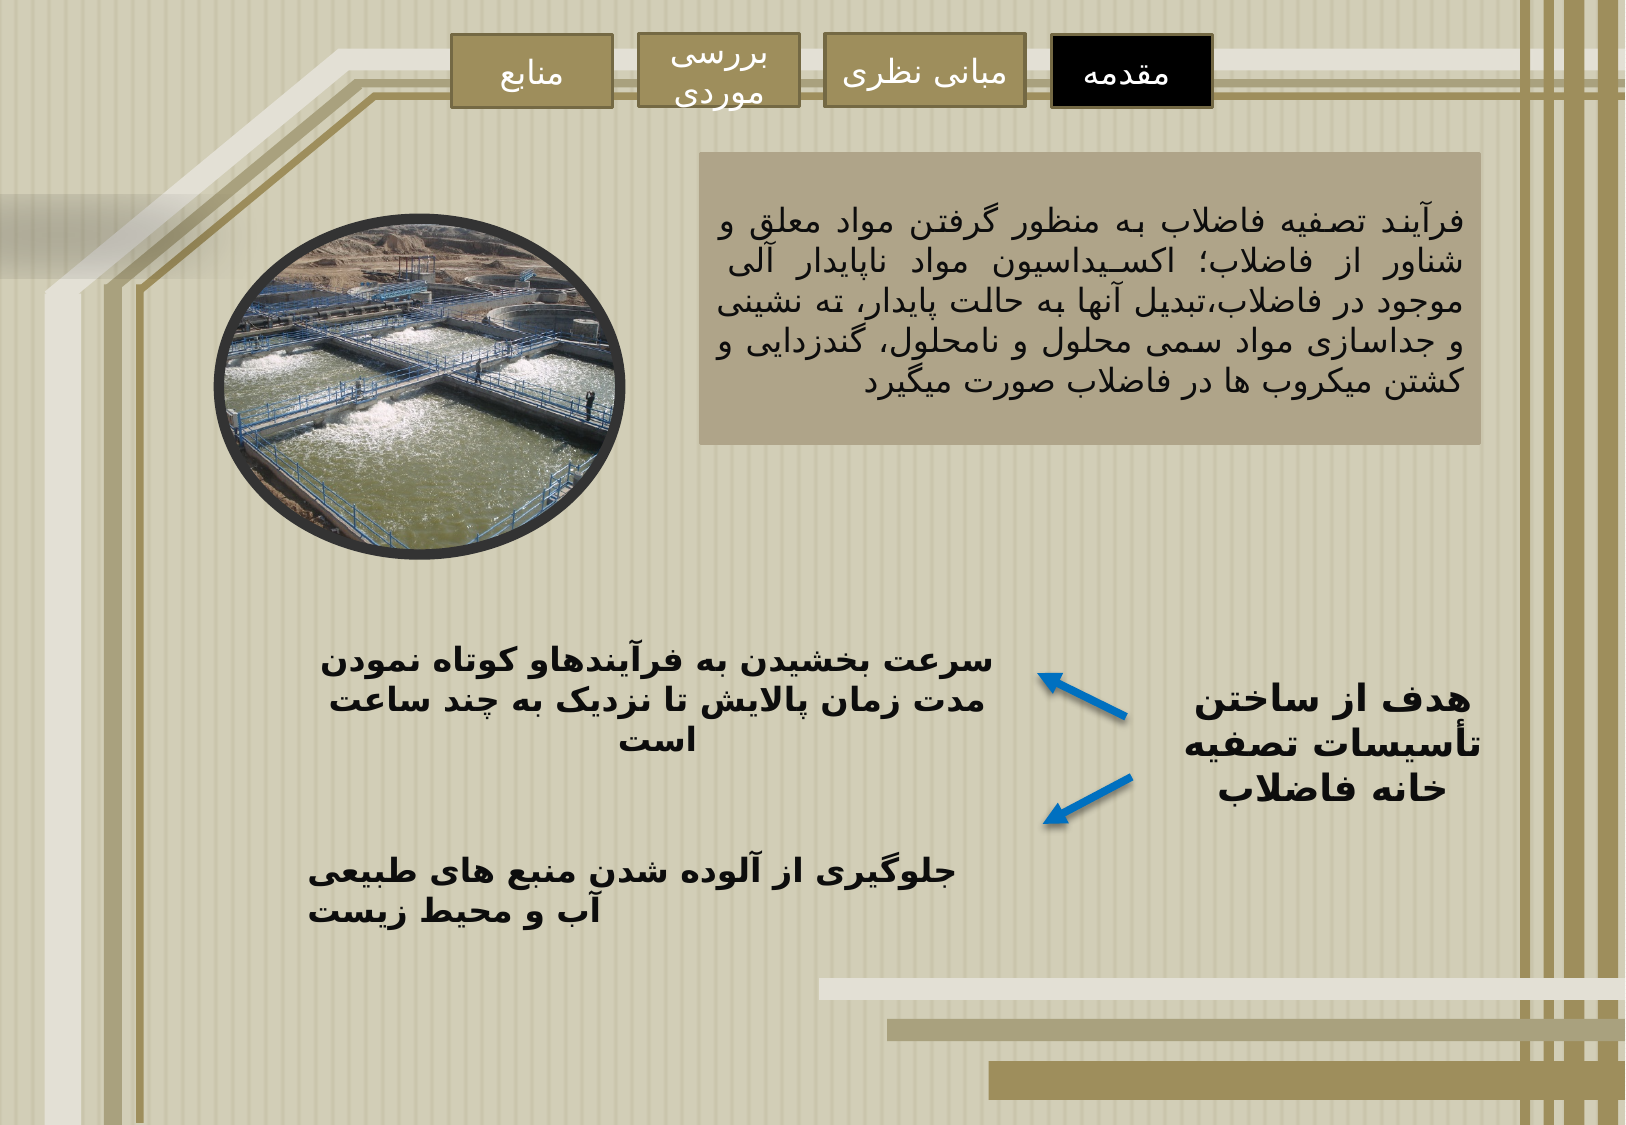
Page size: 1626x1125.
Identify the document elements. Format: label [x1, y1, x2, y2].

text_box [8, 0, 1625, 1125]
text_box [1036, 672, 1127, 718]
picture [218, 218, 621, 555]
text_box [1042, 776, 1132, 825]
